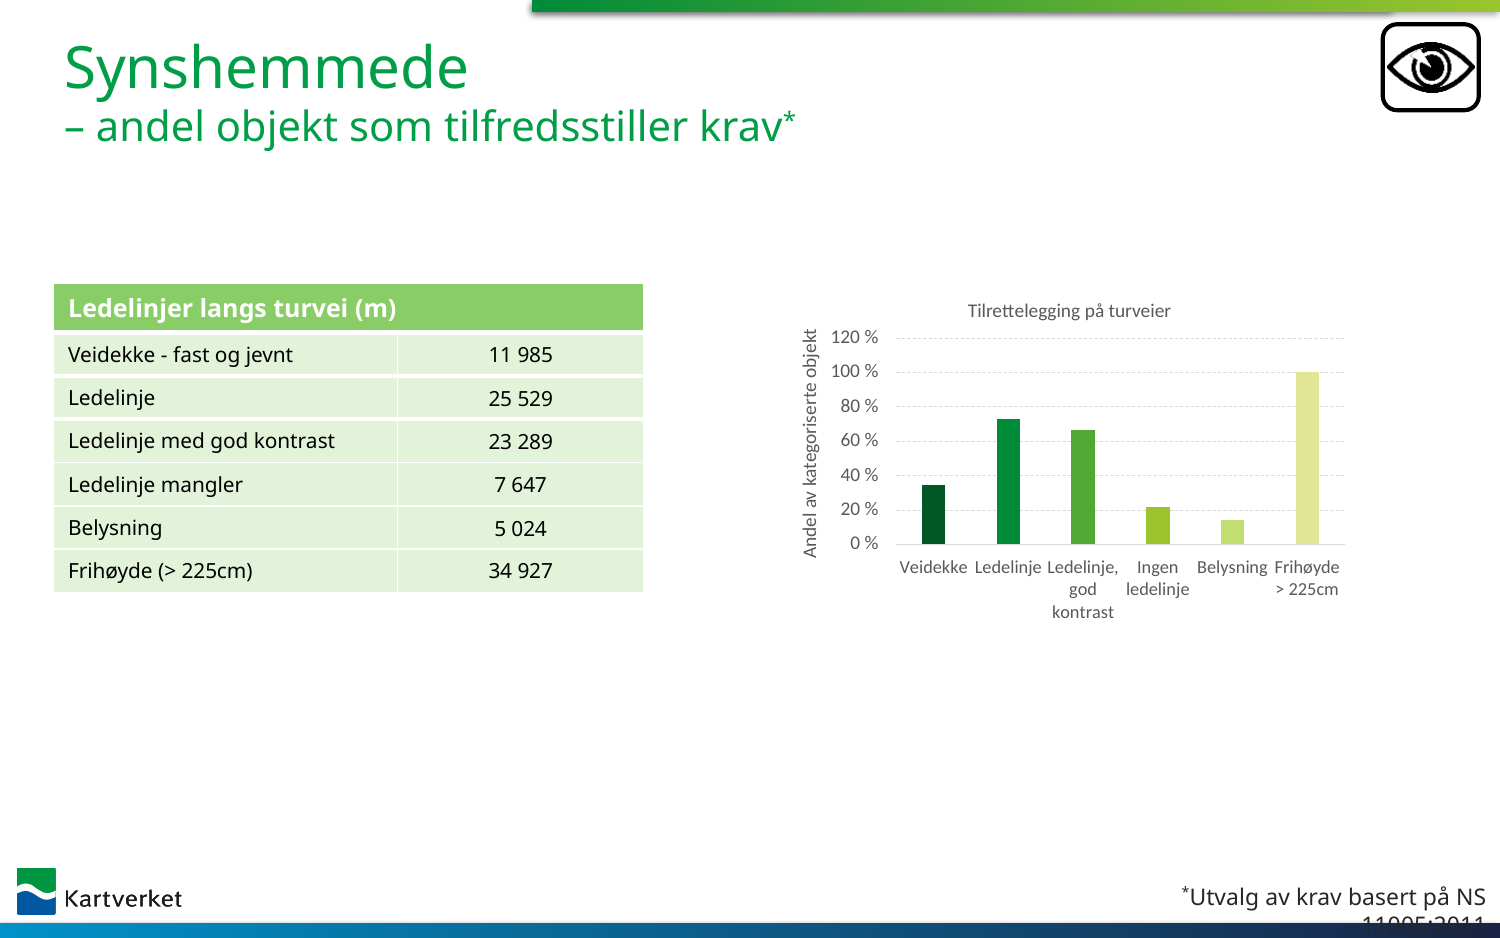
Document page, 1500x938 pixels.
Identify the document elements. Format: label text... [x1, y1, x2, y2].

text_box *Utvalg av krav basert på NS 11005:2011 [1068, 873, 1500, 938]
table_cell Ledelinje [54, 378, 397, 417]
text_box Synshemmede – andel objekt som tilfredsstiller krav* [49, 24, 1431, 158]
table_cell 34 927 [398, 550, 643, 592]
picture [791, 291, 1348, 630]
table_cell 5 024 [398, 507, 643, 548]
table_cell 25 529 [398, 378, 643, 417]
table_cell 7 647 [398, 463, 643, 505]
table_cell Ledelinje mangler [54, 463, 397, 505]
table_cell Ledelinje med god kontrast [54, 421, 397, 462]
table_cell 11 985 [398, 335, 643, 374]
table_cell Frihøyde (> 225cm) [54, 550, 397, 592]
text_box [1382, 24, 1480, 111]
table_cell 23 289 [398, 421, 643, 462]
table_cell Belysning [54, 507, 397, 548]
table_header Ledelinjer langs turvei (m) [54, 284, 643, 330]
table_cell Veidekke - fast og jevnt [54, 335, 397, 374]
